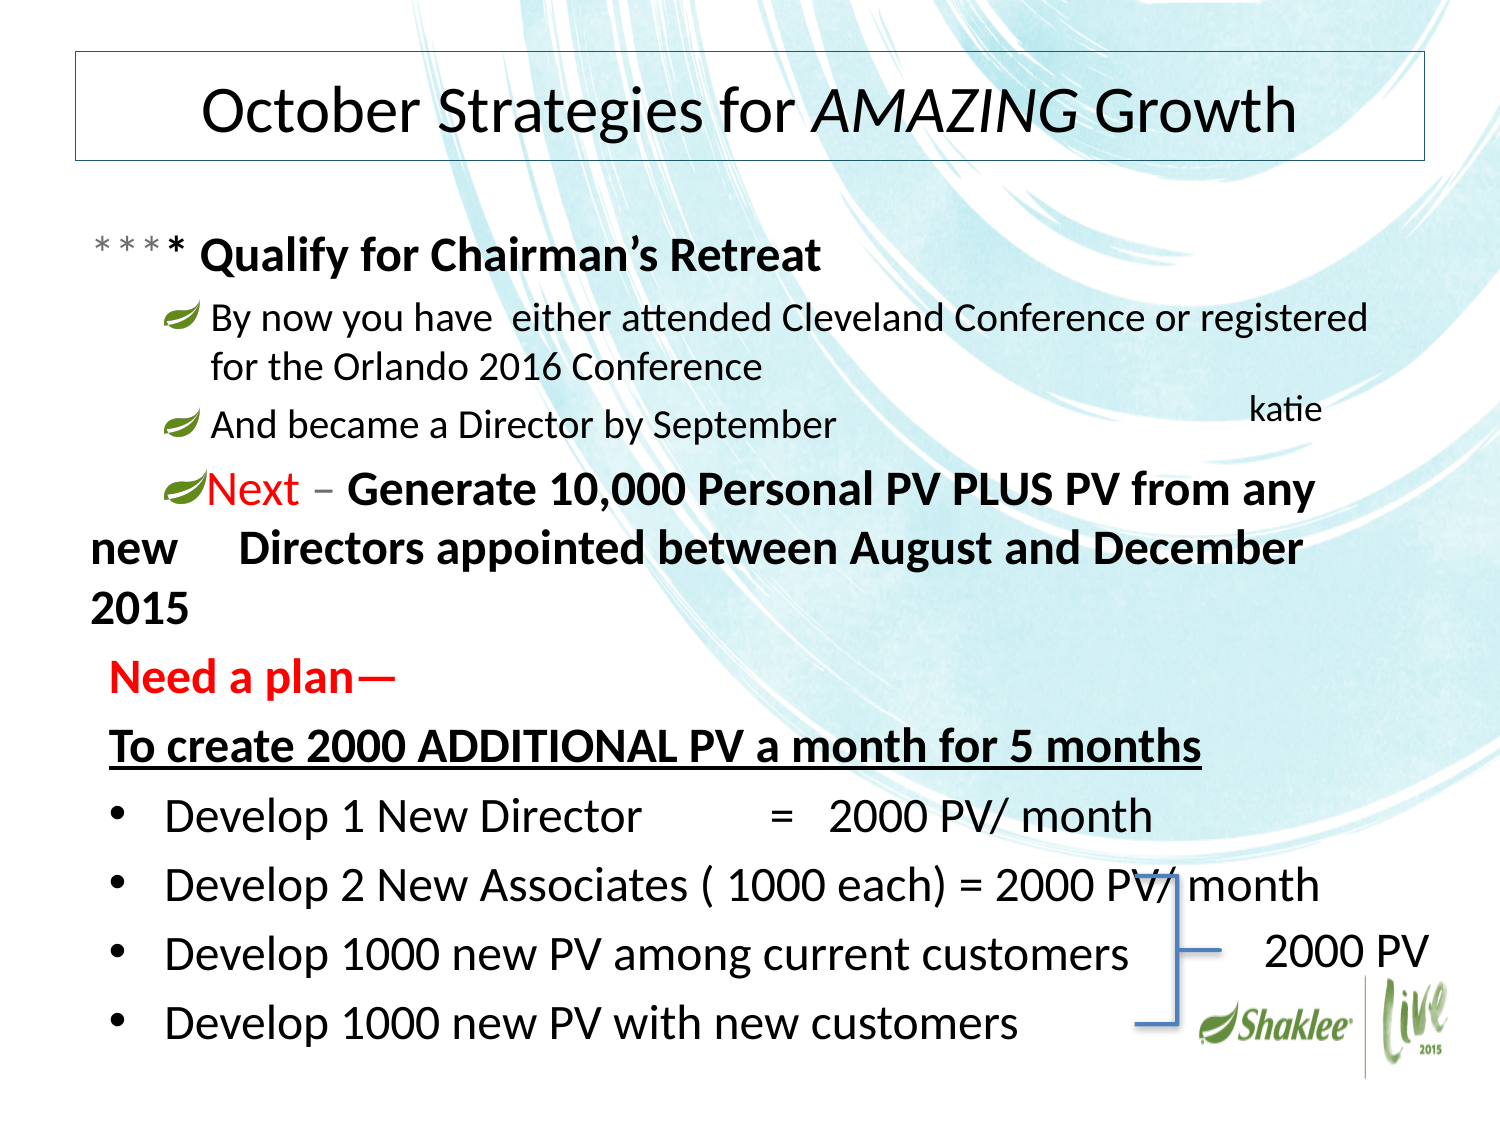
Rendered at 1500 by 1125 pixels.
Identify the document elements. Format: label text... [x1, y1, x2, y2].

picture [0, 0, 1500, 1125]
text_box katie [1234, 376, 1470, 437]
text_box [1134, 873, 1222, 1027]
picture [164, 468, 207, 504]
text_box 2000 PV [1248, 910, 1455, 986]
picture [164, 299, 200, 329]
picture [164, 407, 200, 437]
list **** Qualify for Chairman’s Retreat By now you have either attended Cleveland Conference or registered for the Orlando 2016 Conference And became a Director by September Next – Generate 10,000 Personal PV PLUS PV from any new Directors appointed between August and December 2015 Need a plan— To create 2000 ADDITIONAL PV a month for 5 months Develop 1 New Director = 2000 PV/ month Develop 2 New Associates ( 1000 each) = 2000 PV/ month Develop 1000 new PV among current customers Develop 1000 new PV with new customers [75, 214, 1425, 1125]
title October Strategies for AMAZING Growth [75, 51, 1425, 161]
